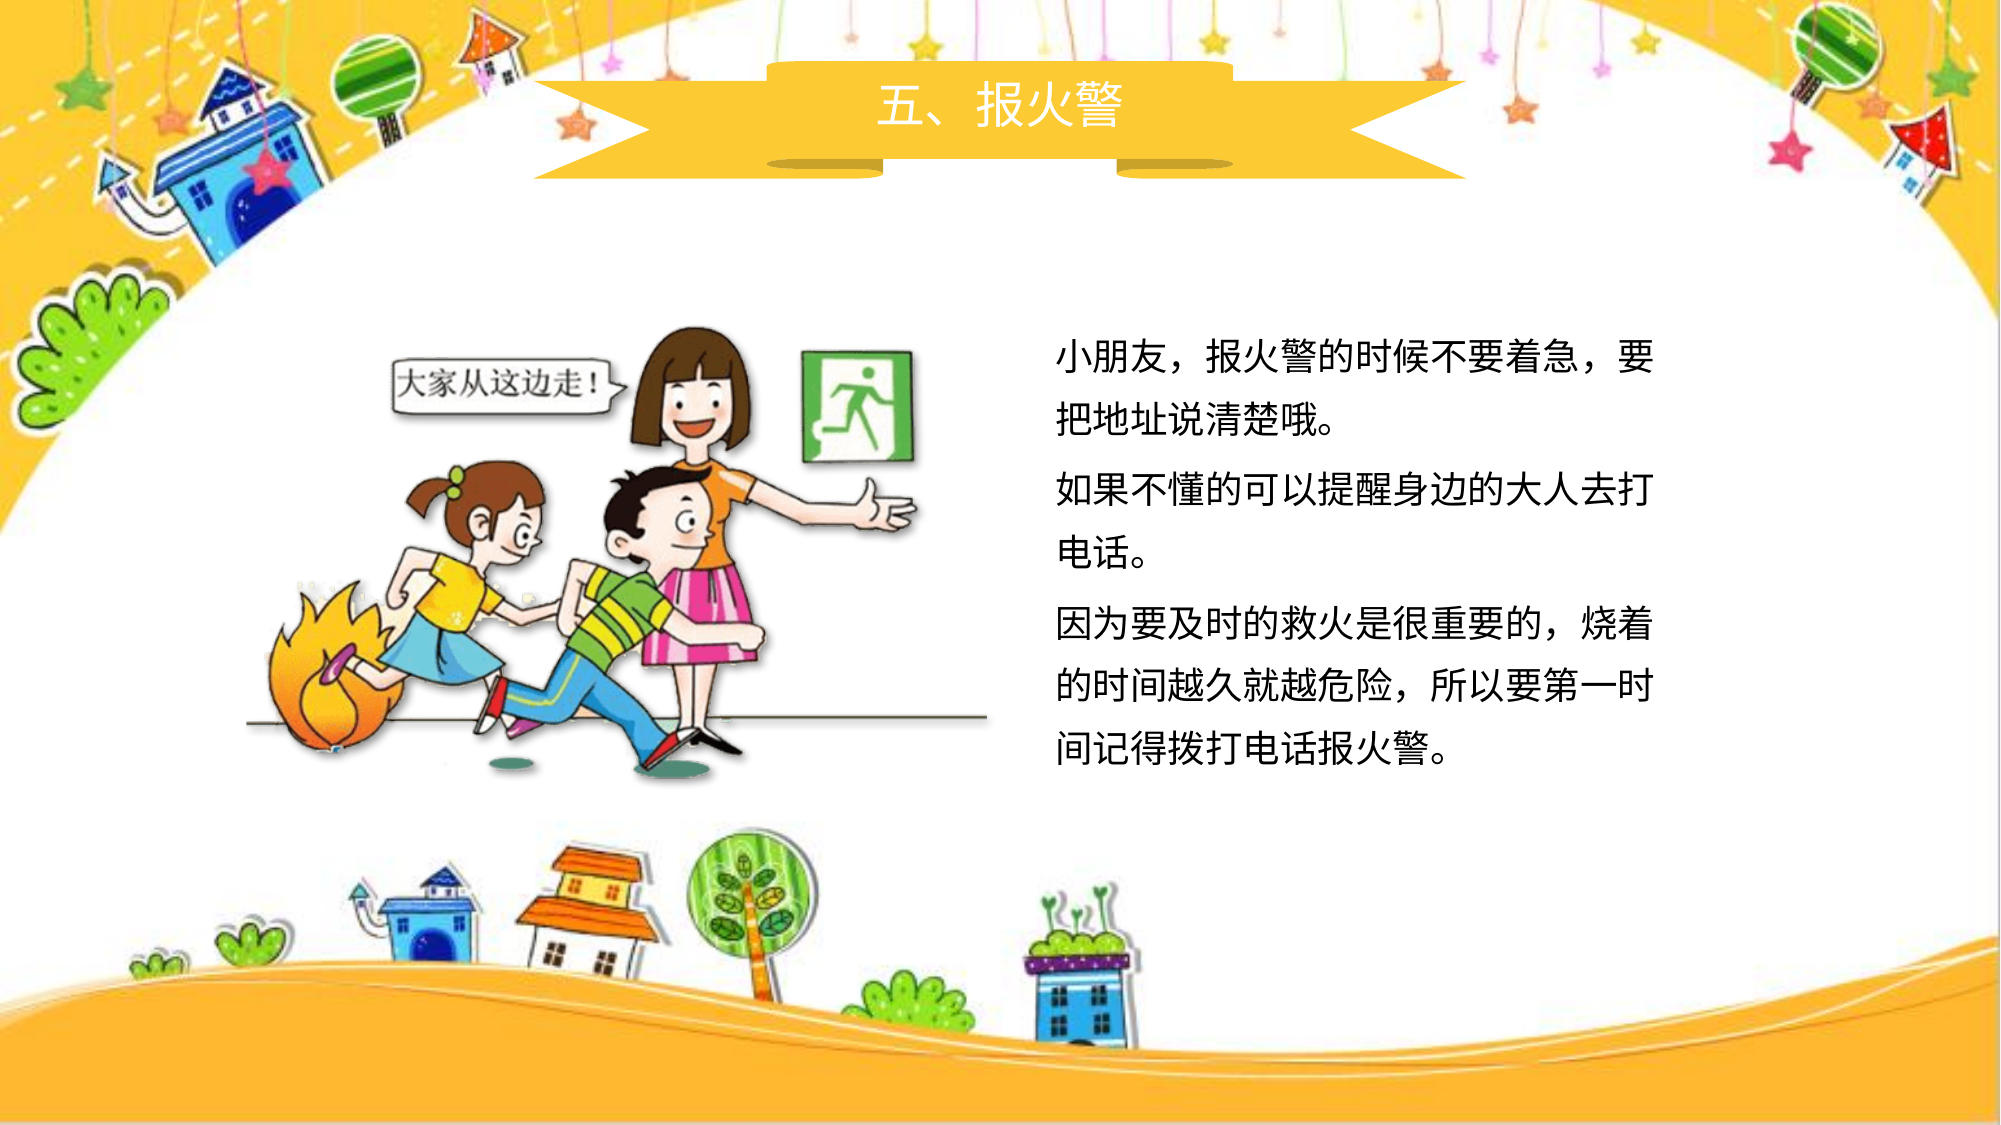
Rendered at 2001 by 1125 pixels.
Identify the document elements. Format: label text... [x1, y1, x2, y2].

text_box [533, 61, 1467, 179]
picture [0, 0, 2001, 1125]
text_box 小朋友，报火警的时候不要着急，要把地址说清楚哦。 如果不懂的可以提醒身边的大人去打电话。 因为要及时的救火是很重要的，烧着的时间越久就越危险，所以要第一时间记得拨打电话报火警。 [1028, 301, 1702, 784]
